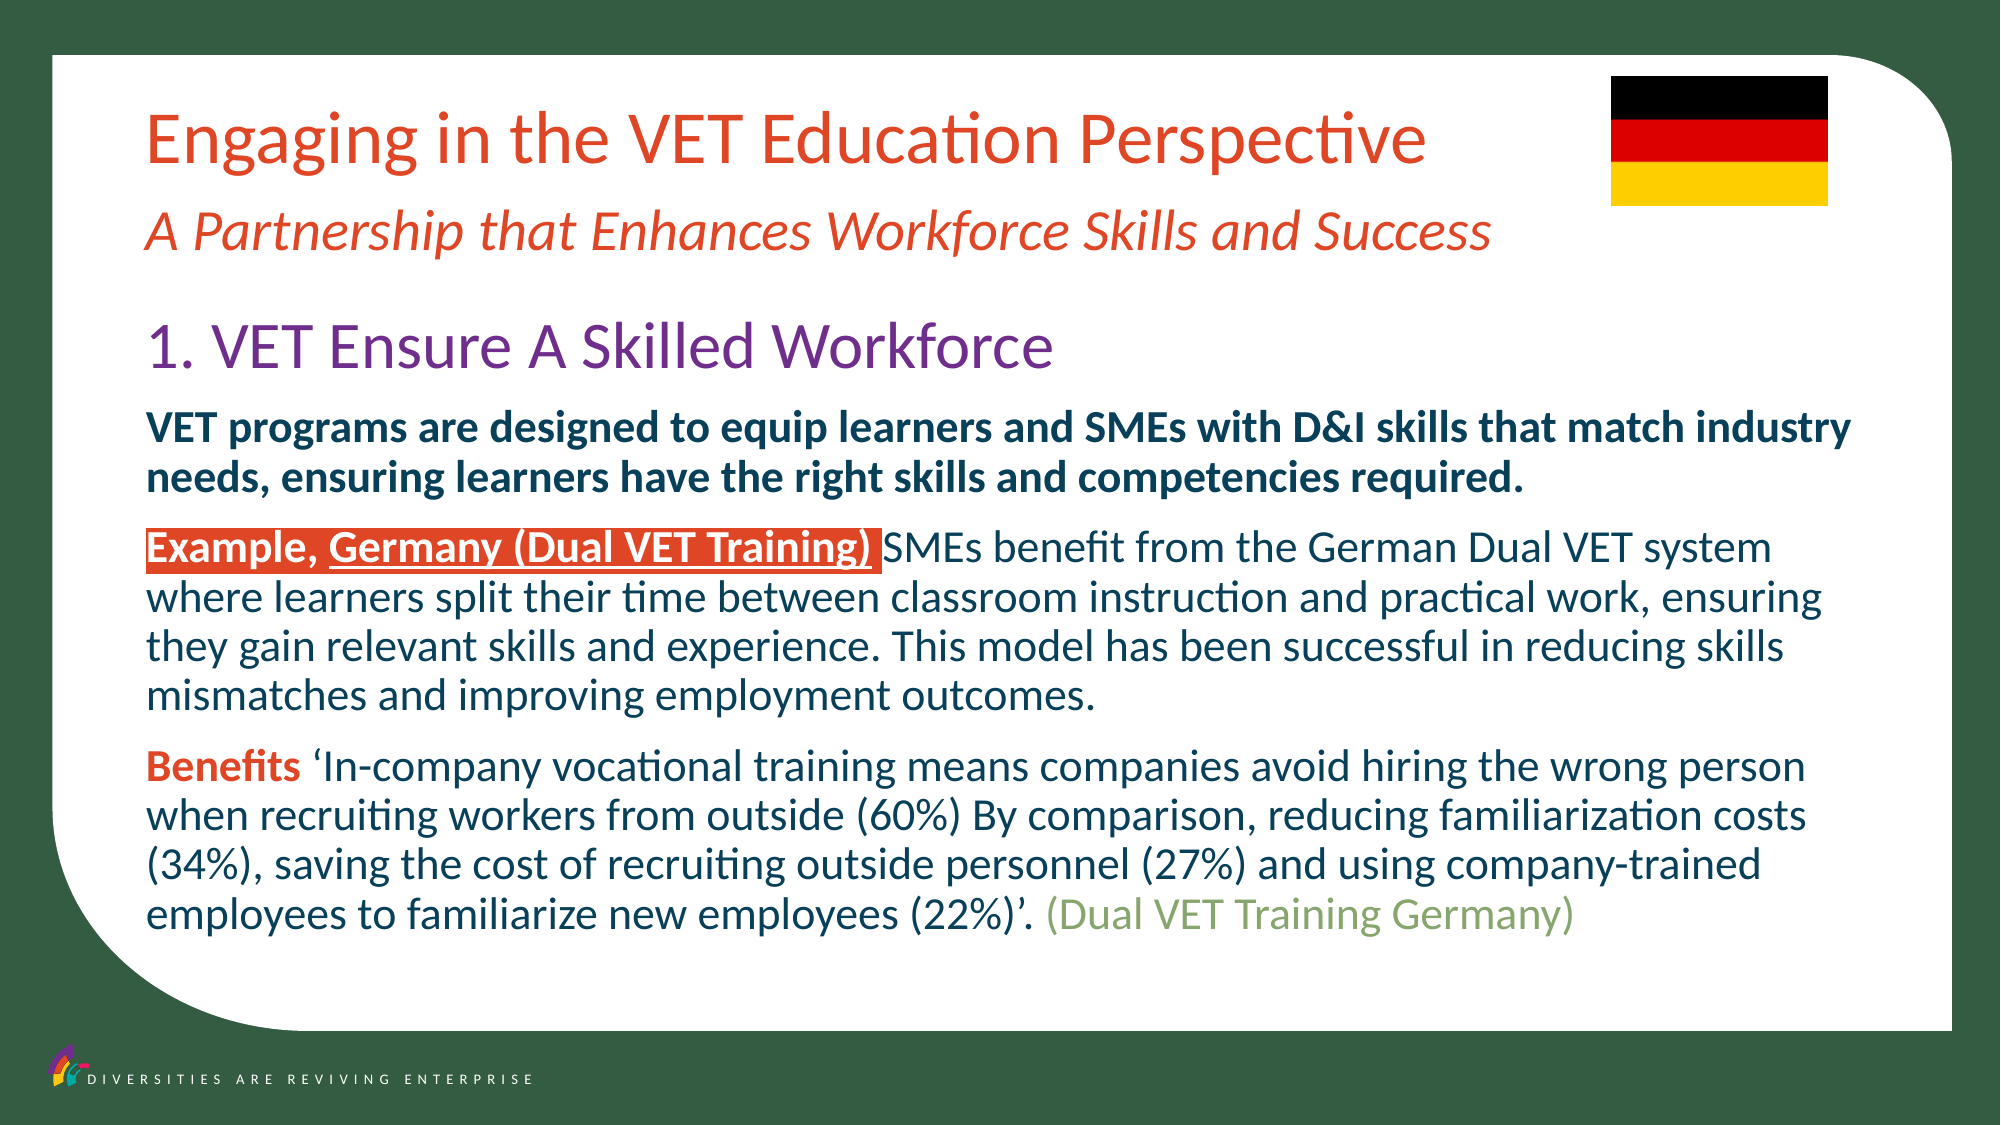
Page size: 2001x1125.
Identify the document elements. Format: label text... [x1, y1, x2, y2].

picture [1611, 76, 1828, 207]
list 1. VET Ensure A Skilled Workforce VET programs are designed to equip learners and SMEs with D&I skills that match industry needs, ensuring learners have the right skills and competencies required. Example, Germany (Dual VET Training) SMEs benefit from the German Dual VET system where learners split their time between classroom instruction and practical work, ensuring they gain relevant skills and experience. This model has been successful in reducing skills mismatches and improving employment outcomes. Benefits ‘In-company vocational training means companies avoid hiring the wrong person when recruiting workers from outside (60%) By comparison, reducing familiarization costs (34%), saving the cost of recruiting outside personnel (27%) and using company-trained employees to familiarize new employees (22%)’. (Dual VET Training Germany) [130, 303, 1869, 935]
list Engaging in the VET Education Perspective A Partnership that Enhances Workforce Skills and Success [130, 91, 1869, 223]
